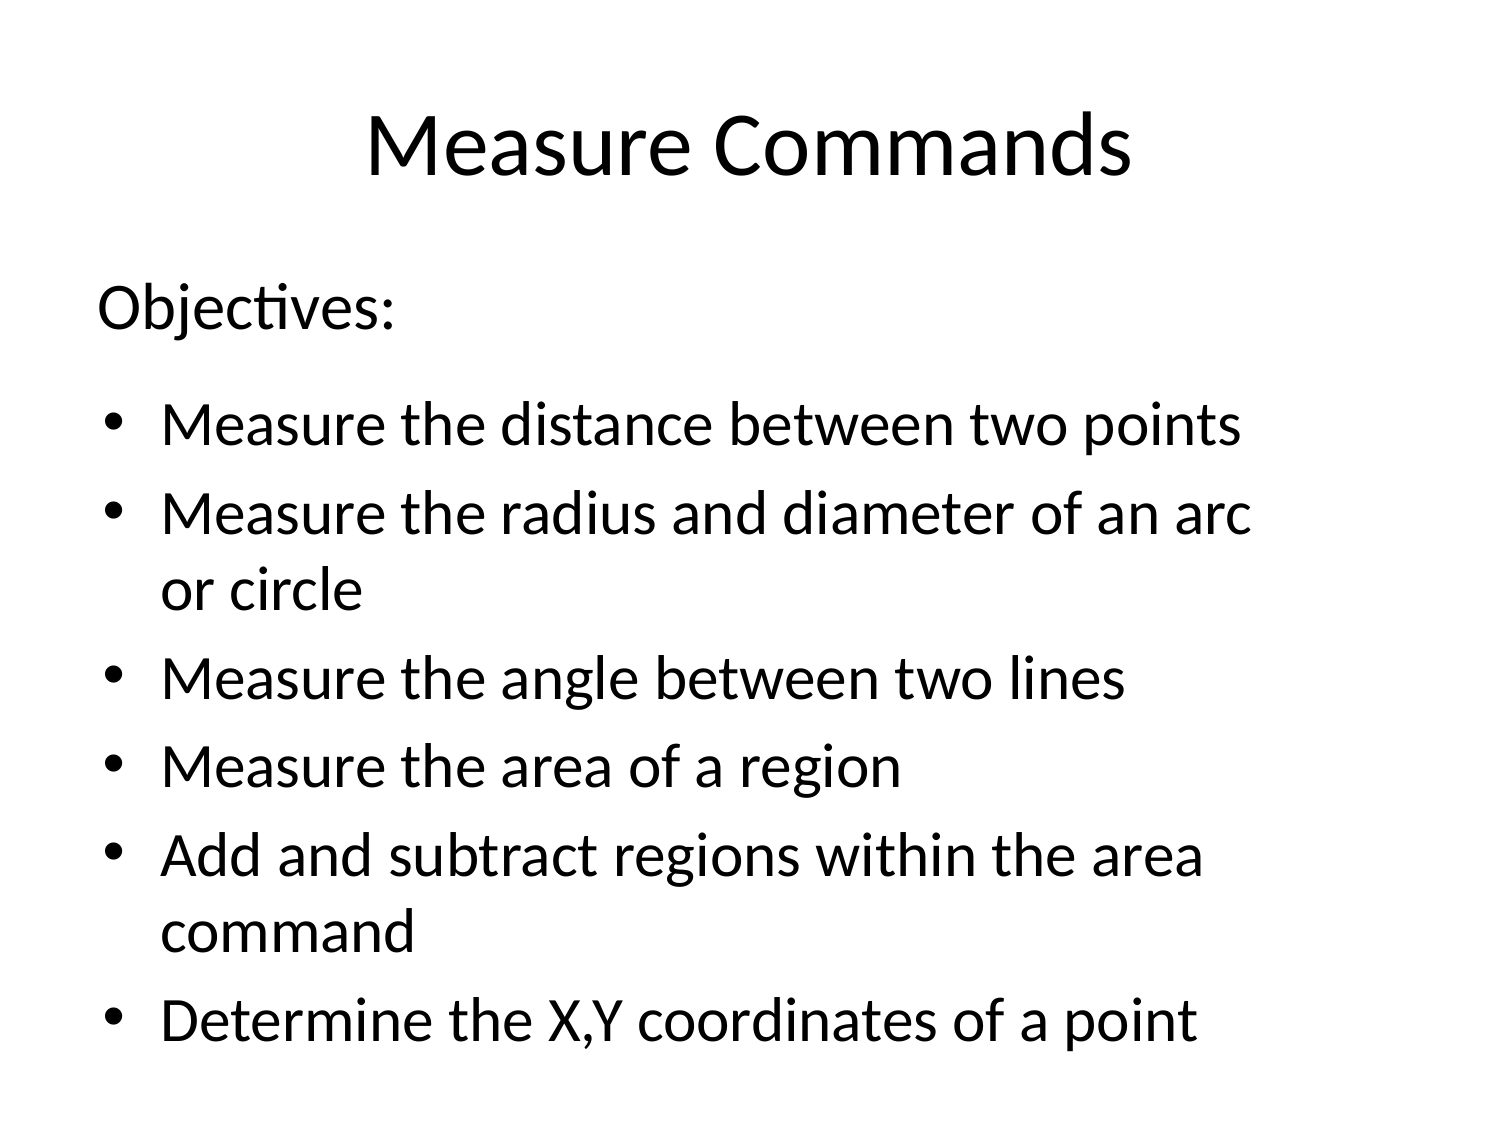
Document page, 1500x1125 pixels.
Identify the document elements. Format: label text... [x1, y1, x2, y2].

list Measure the distance between two points Measure the radius and diameter of an arc or circle Measure the angle between two lines Measure the area of a region Add and subtract regions within the area command Determine the X,Y coordinates of a point [87, 375, 1288, 1075]
text_box Objectives: [37, 237, 413, 350]
title Measure Commands [75, 45, 1425, 233]
